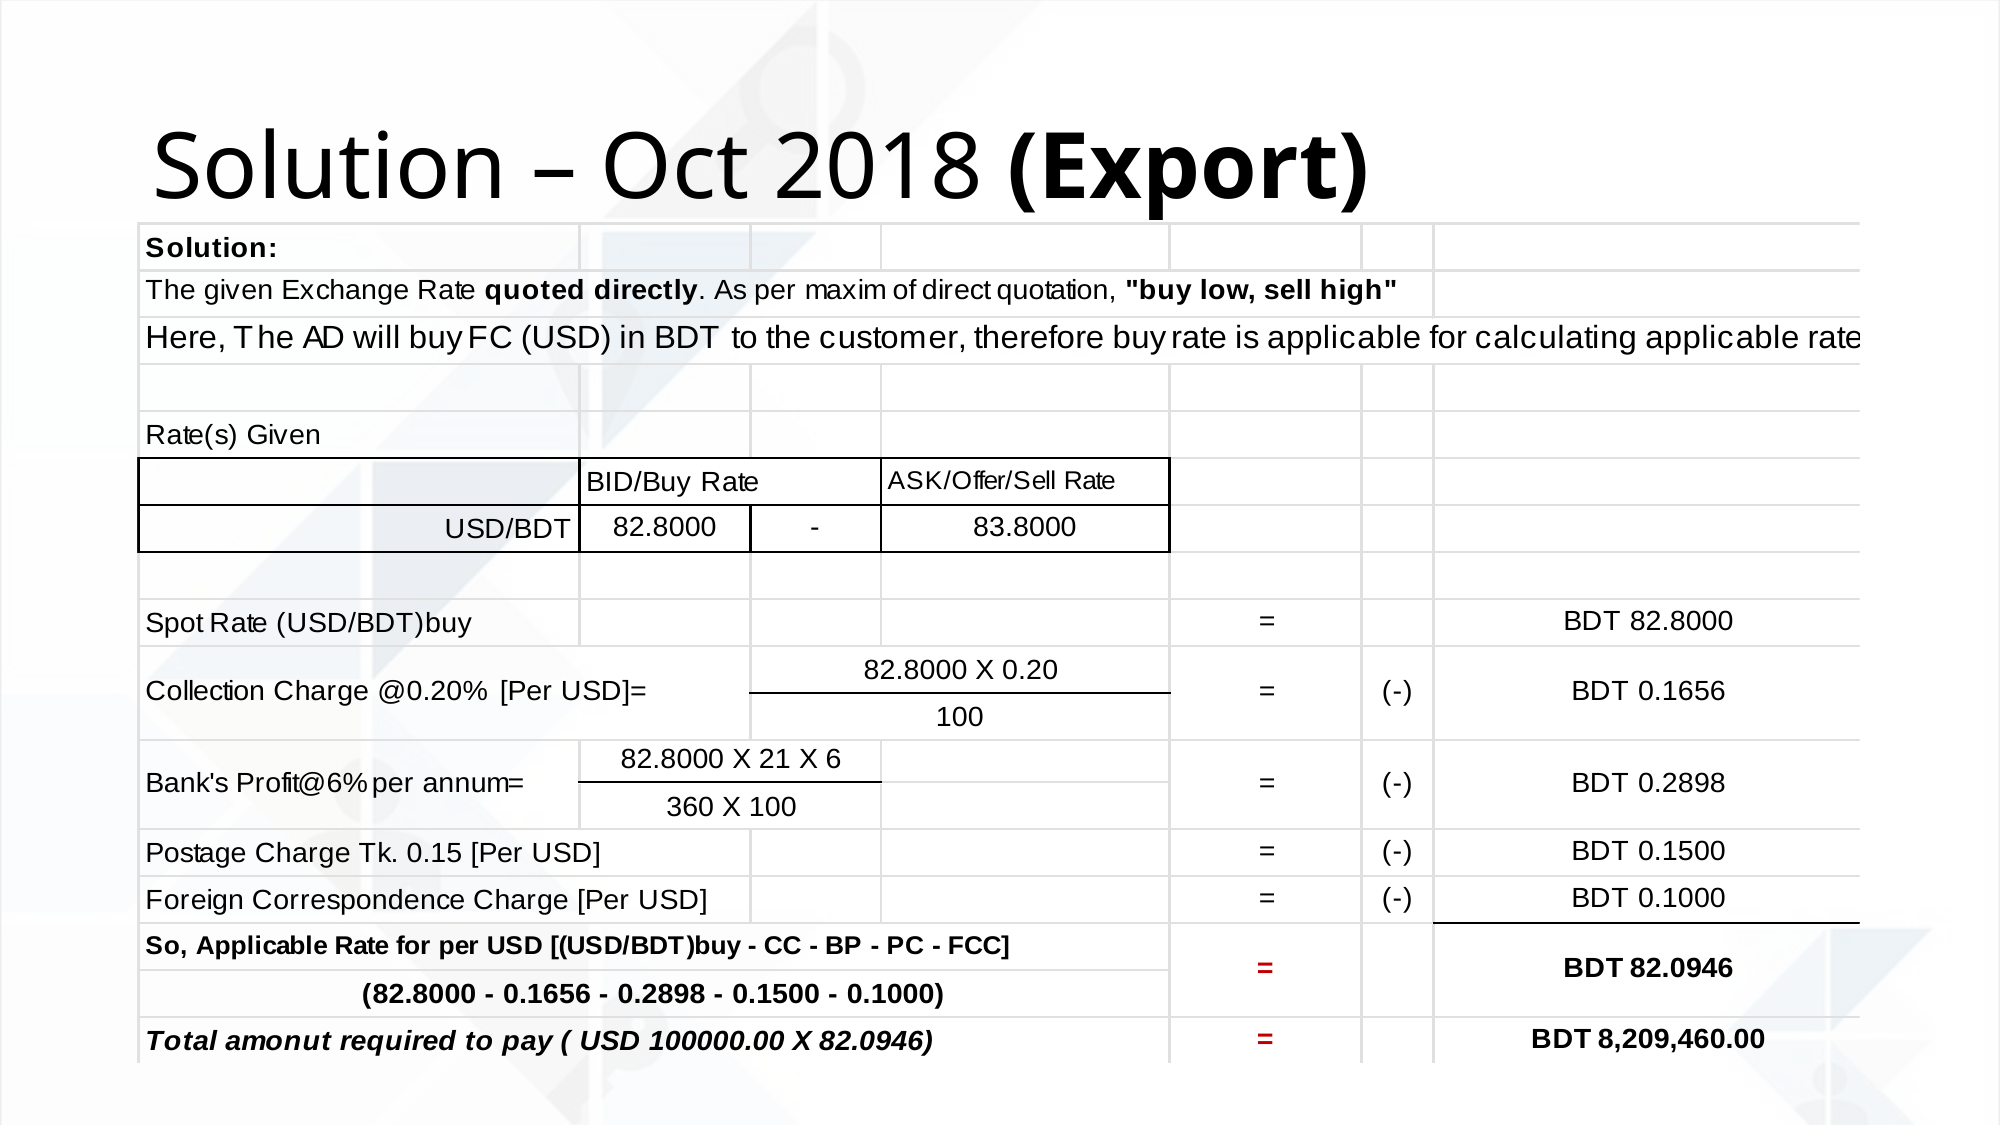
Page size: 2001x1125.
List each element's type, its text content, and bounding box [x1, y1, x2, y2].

title Solution – Oct 2018 (Export) [137, 59, 1863, 222]
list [137, 222, 1863, 1066]
